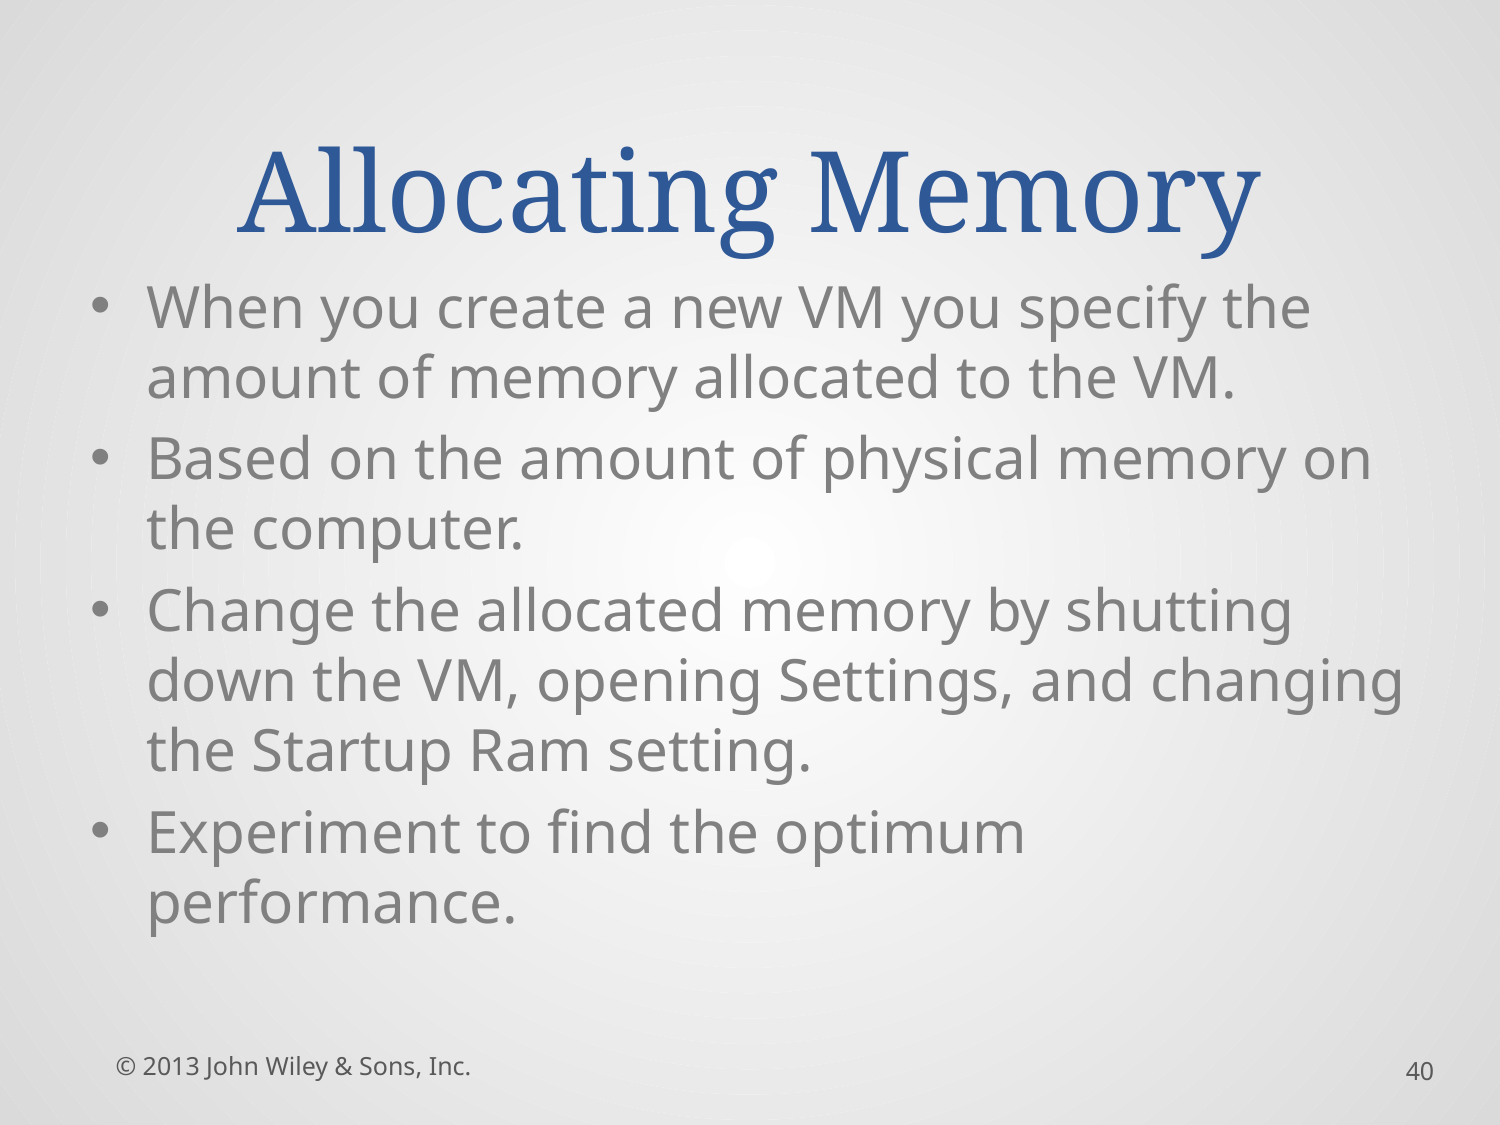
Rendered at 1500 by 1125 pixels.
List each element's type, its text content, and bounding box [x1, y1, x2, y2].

slide_number 40 [1401, 1042, 1494, 1103]
title Allocating Memory [75, 0, 1425, 262]
list When you create a new VM you specify the amount of memory allocated to the VM. Based on the amount of physical memory on the computer. Change the allocated memory by shutting down the VM, opening Settings, and changing the Startup Ram setting. Experiment to find the optimum performance. [75, 262, 1425, 1005]
footer © 2013 John Wiley & Sons, Inc. [108, 1037, 576, 1098]
